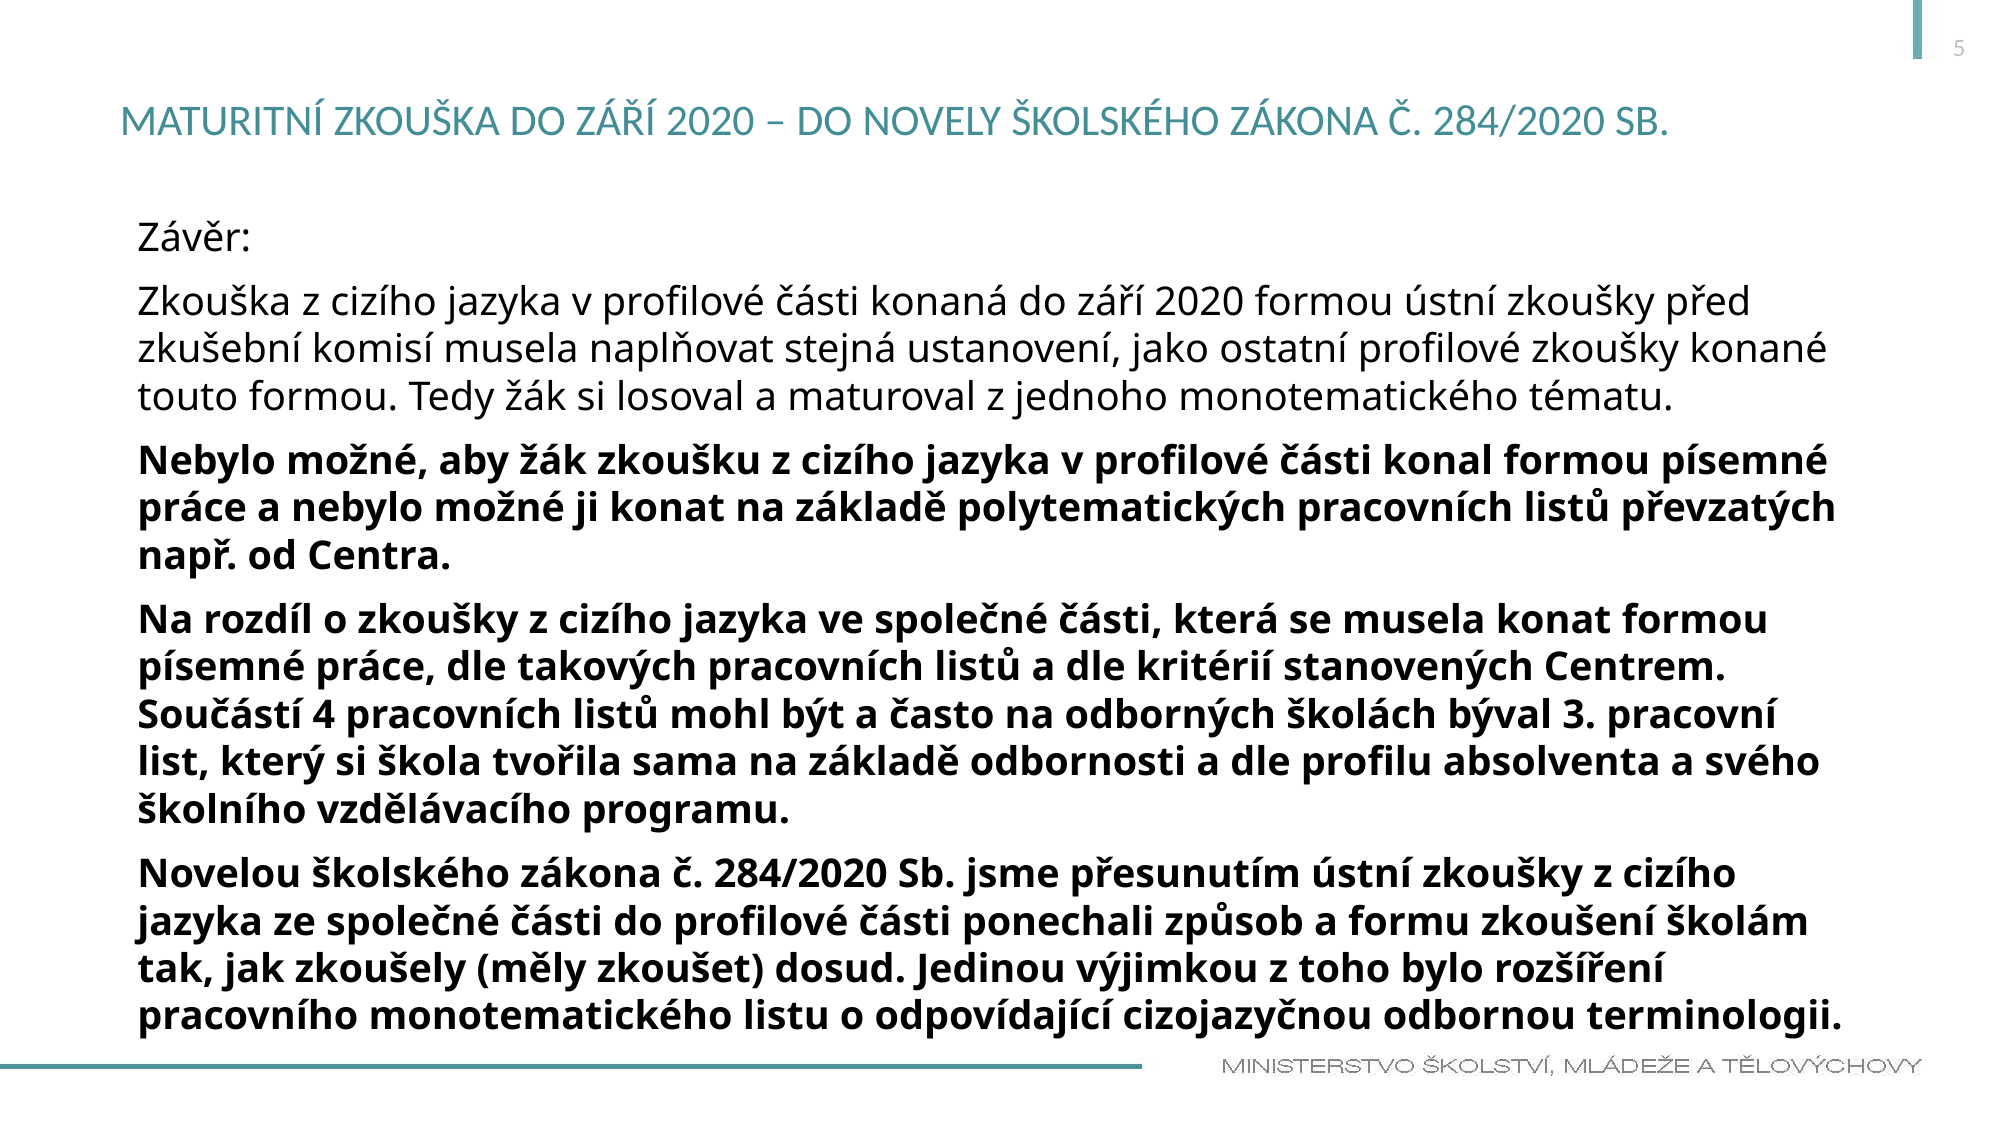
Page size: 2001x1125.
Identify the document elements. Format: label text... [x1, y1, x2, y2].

title Maturitní zkouška do září 2020 – do novely školského zákona č. 284/2020 Sb. [119, 98, 1898, 201]
slide_number 5 [1918, 16, 2000, 77]
picture [0, 0, 2001, 1125]
list Závěr: Zkouška z cizího jazyka v profilové části konaná do září 2020 formou ústní zkoušky před zkušební komisí musela naplňovat stejná ustanovení, jako ostatní profilové zkoušky konané touto formou. Tedy žák si losoval a maturoval z jednoho monotematického tématu. Nebylo možné, aby žák zkoušku z cizího jazyka v profilové části konal formou písemné práce a nebylo možné ji konat na základě polytematických pracovních listů převzatých např. od Centra. Na rozdíl o zkoušky z cizího jazyka ve společné části, která se musela konat formou písemné práce, dle takových pracovních listů a dle kritérií stanovených Centrem. Součástí 4 pracovních listů mohl být a často na odborných školách býval 3. pracovní list, který si škola tvořila sama na základě odbornosti a dle profilu absolventa a svého školního vzdělávacího programu. Novelou školského zákona č. 284/2020 Sb. jsme přesunutím ústní zkoušky z cizího jazyka ze společné části do profilové části ponechali způsob a formu zkoušení školám tak, jak zkoušely (měly zkoušet) dosud. Jedinou výjimkou z toho bylo rozšíření pracovního monotematického listu o odpovídající cizojazyčnou odbornou terminologii. [119, 211, 1845, 977]
